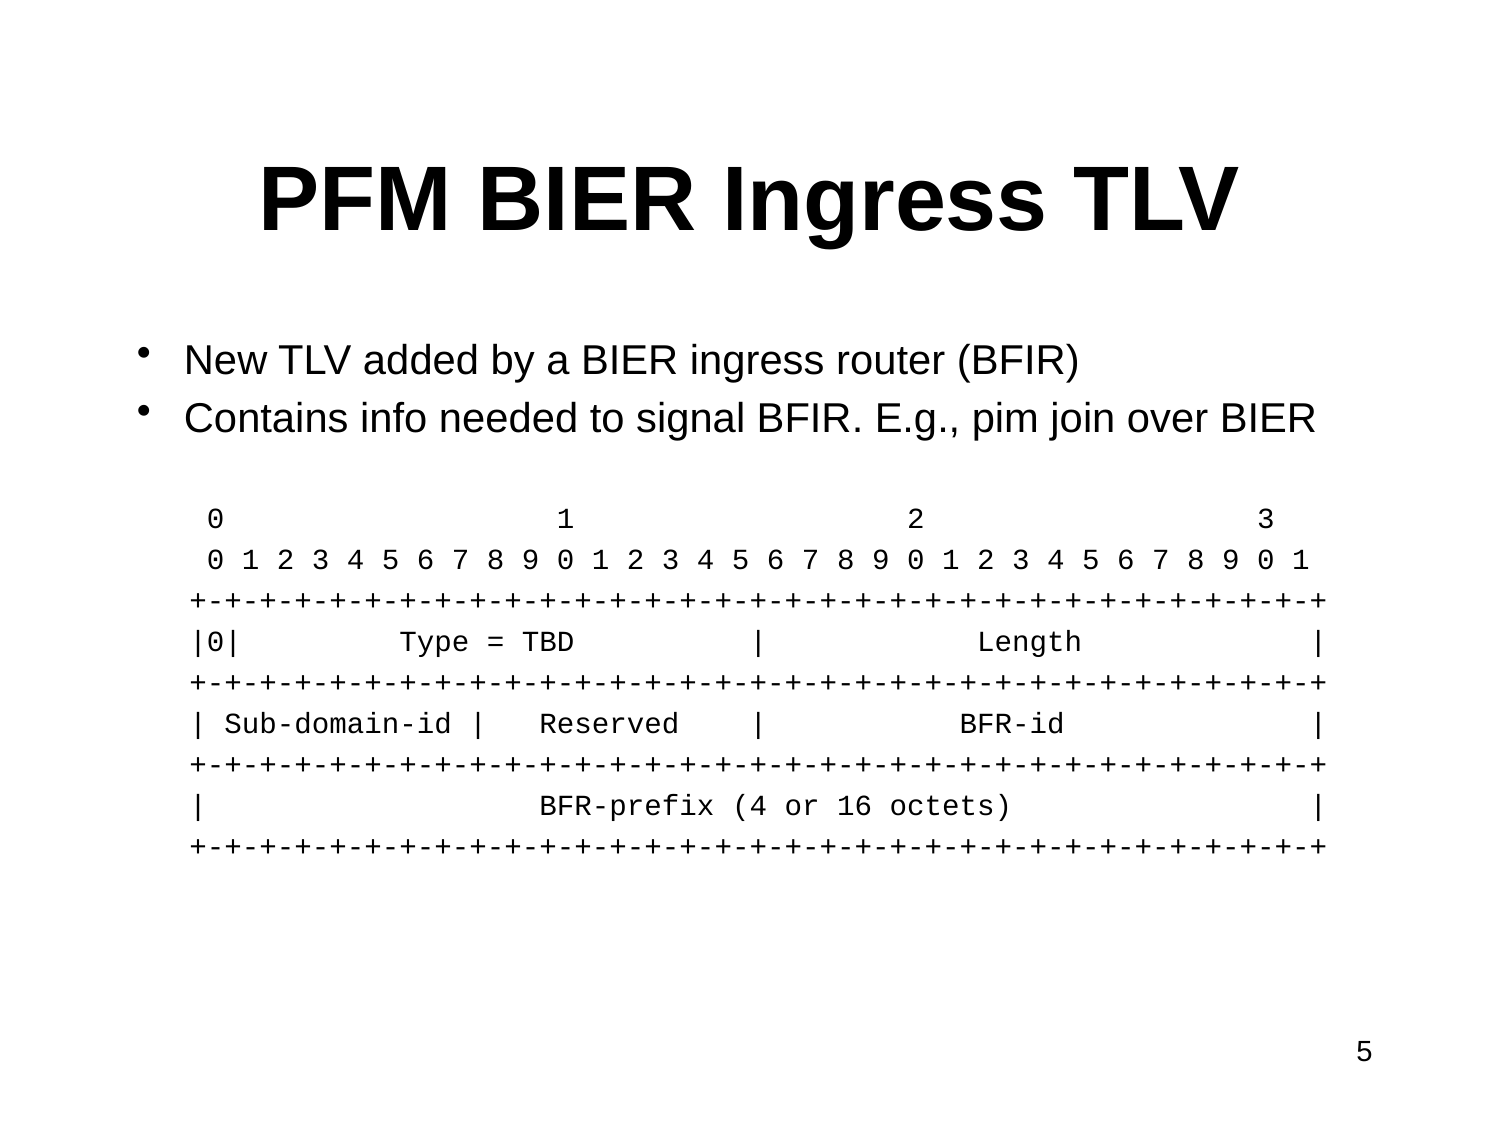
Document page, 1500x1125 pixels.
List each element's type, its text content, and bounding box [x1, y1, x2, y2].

title PFM BIER Ingress TLV [112, 99, 1388, 288]
slide_number 5 [1074, 1024, 1388, 1101]
list New TLV added by a BIER ingress router (BFIR) Contains info needed to signal BFIR. E.g., pim join over BIER 0 1 2 3 0 1 2 3 4 5 6 7 8 9 0 1 2 3 4 5 6 7 8 9 0 1 2 3 4 5 6 7 8 9 0 1 +-+-+-+-+-+-+-+-+-+-+-+-+-+-+-+-+-+-+-+-+-+-+-+-+-+-+-+-+-+-+-+-+ |0| Type = TBD | Length | +-+-+-+-+-+-+-+-+-+-+-+-+-+-+-+-+-+-+-+-+-+-+-+-+-+-+-+-+-+-+-+-+ | Sub-domain-id | Reserved | BFR-id | +-+-+-+-+-+-+-+-+-+-+-+-+-+-+-+-+-+-+-+-+-+-+-+-+-+-+-+-+-+-+-+-+ | BFR-prefix (4 or 16 octets) | +-+-+-+-+-+-+-+-+-+-+-+-+-+-+-+-+-+-+-+-+-+-+-+-+-+-+-+-+-+-+-+-+ [112, 324, 1438, 1063]
